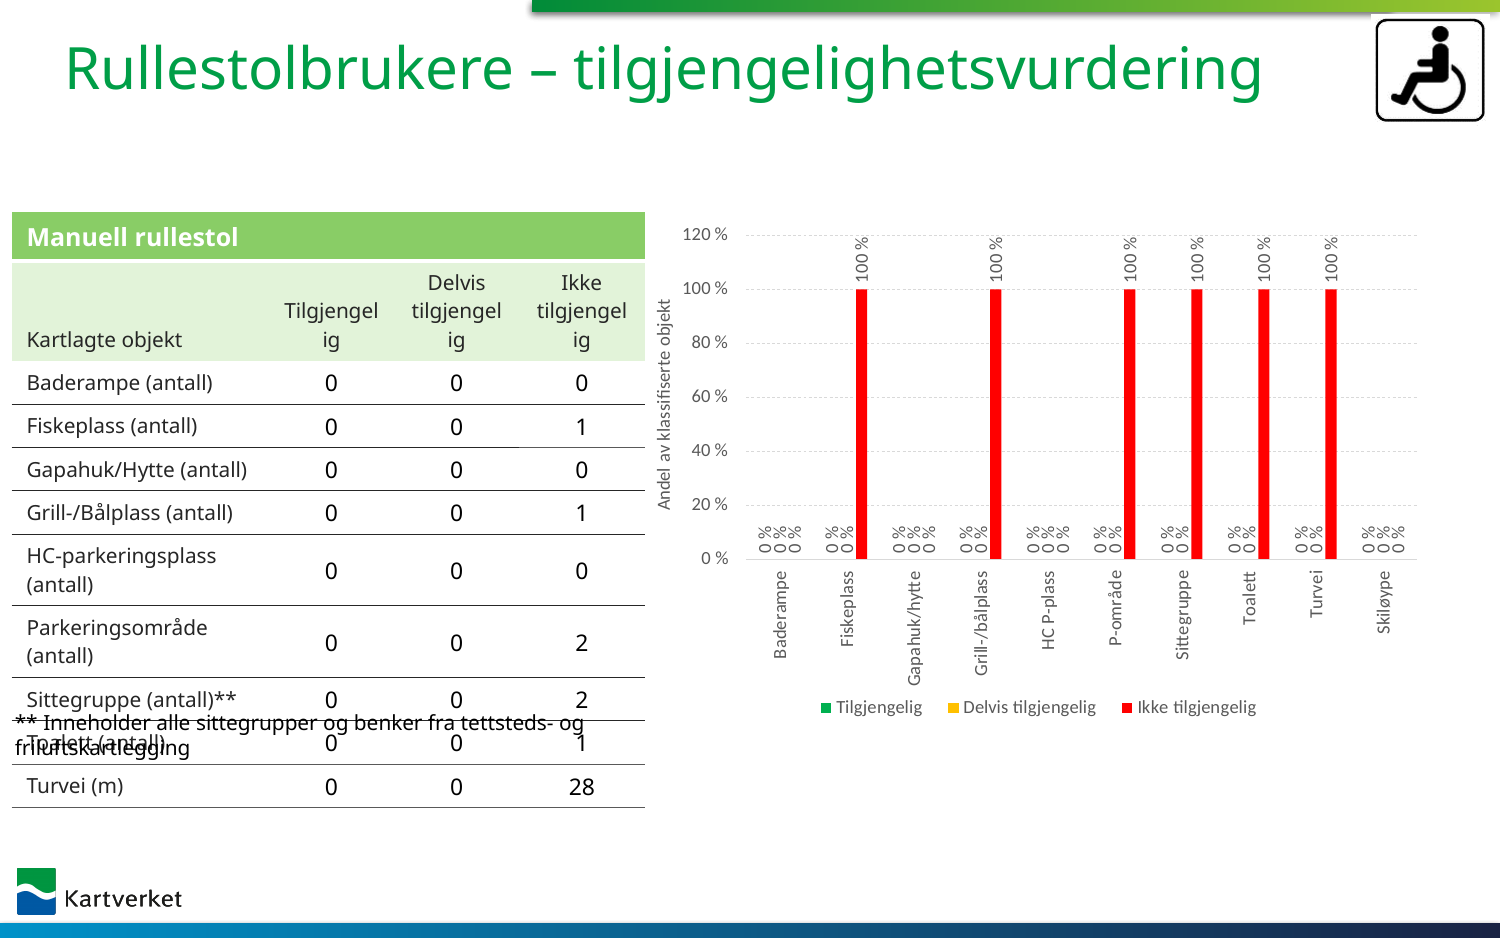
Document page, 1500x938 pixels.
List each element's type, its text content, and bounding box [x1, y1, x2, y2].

text_box ** Inneholder alle sittegrupper og benker fra tettsteds- og friluftskartlegging [0, 702, 745, 768]
table_cell 0 [269, 678, 394, 702]
picture [643, 218, 1427, 728]
table_cell 0 [394, 768, 519, 807]
table_cell HC-parkeringsplass (antall) [12, 535, 269, 605]
table_cell 0 [394, 678, 519, 702]
table_cell 0 [269, 361, 394, 404]
table_cell Kartlagte objekt [12, 263, 269, 361]
table_cell 0 [394, 448, 519, 490]
table_cell Tilgjengelig [269, 263, 394, 361]
table_cell Gapahuk/Hytte (antall) [12, 448, 269, 490]
table_cell 0 [269, 405, 394, 447]
table_cell 0 [269, 606, 394, 677]
table_cell 0 [519, 535, 638, 605]
table_cell 0 [394, 606, 519, 677]
table_header Manuell rullestol [12, 212, 645, 259]
table_cell 2 [519, 678, 638, 702]
table_cell 0 [394, 405, 519, 447]
table_cell 0 [394, 491, 519, 534]
table_cell Ikke tilgjengelig [519, 263, 638, 361]
table_cell 0 [269, 448, 394, 490]
text_box Rullestolbrukere – tilgjengelighetsvurdering [49, 12, 1372, 109]
table_cell 2 [519, 606, 638, 677]
table_cell Parkeringsområde (antall) [12, 606, 269, 677]
table_cell 0 [269, 535, 394, 605]
table_cell 0 [269, 768, 394, 807]
table_cell Turvei (m) [12, 768, 269, 807]
table_cell 0 [394, 361, 519, 404]
table_cell Sittegruppe (antall)** [12, 678, 269, 702]
table_cell 28 [519, 768, 645, 807]
table_cell Fiskeplass (antall) [12, 405, 269, 447]
table_cell 0 [519, 448, 638, 490]
table_cell Delvis tilgjengelig [394, 263, 519, 361]
table_cell 1 [519, 491, 638, 534]
table_cell 0 [519, 361, 638, 404]
table_cell 0 [269, 491, 394, 534]
table_cell 1 [519, 405, 638, 447]
table_cell Baderampe (antall) [12, 361, 269, 404]
table_cell Grill-/Bålplass (antall) [12, 491, 269, 534]
picture [1371, 13, 1491, 127]
table_cell 0 [394, 535, 519, 605]
